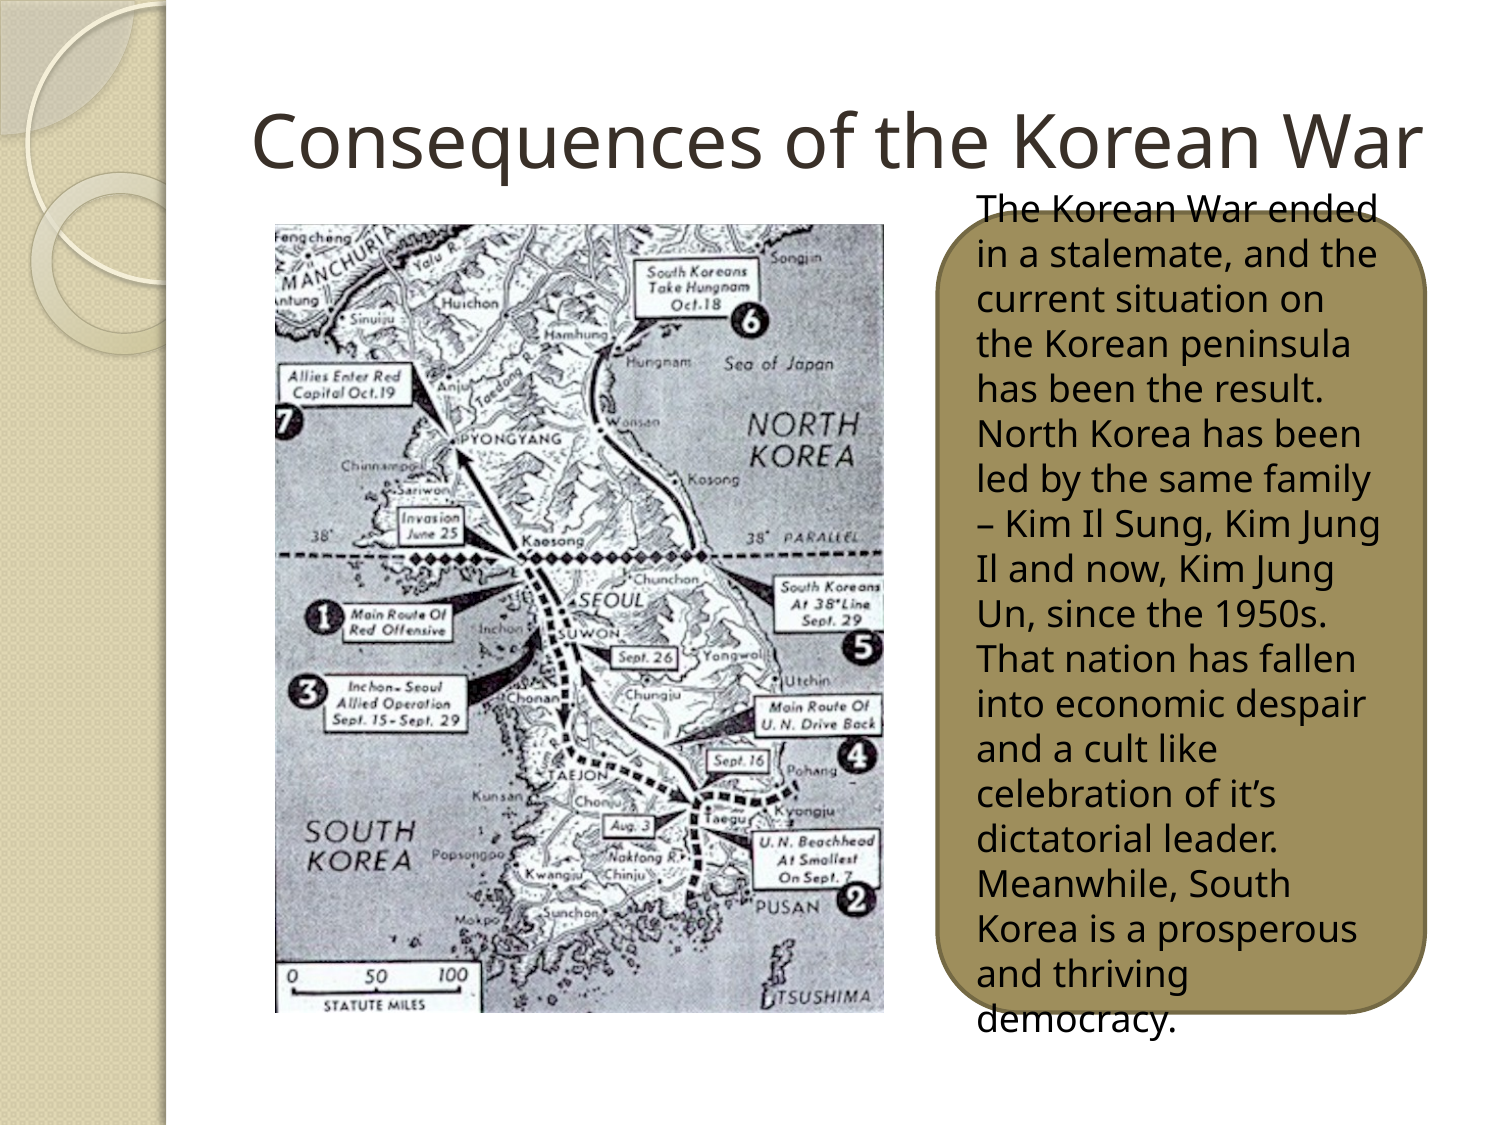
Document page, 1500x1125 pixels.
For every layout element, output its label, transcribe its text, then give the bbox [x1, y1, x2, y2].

title Consequences of the Korean War [235, 45, 1466, 233]
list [274, 224, 885, 1013]
text_box The Korean War ended in a stalemate, and the current situation on the Korean peninsula has been the result. North Korea has been led by the same family – Kim Il Sung, Kim Jung Il and now, Kim Jung Un, since the 1950s. That nation has fallen into economic despair and a cult like celebration of it’s dictatorial leader. Meanwhile, South Korea is a prosperous and thriving democracy. [935, 210, 1428, 1015]
